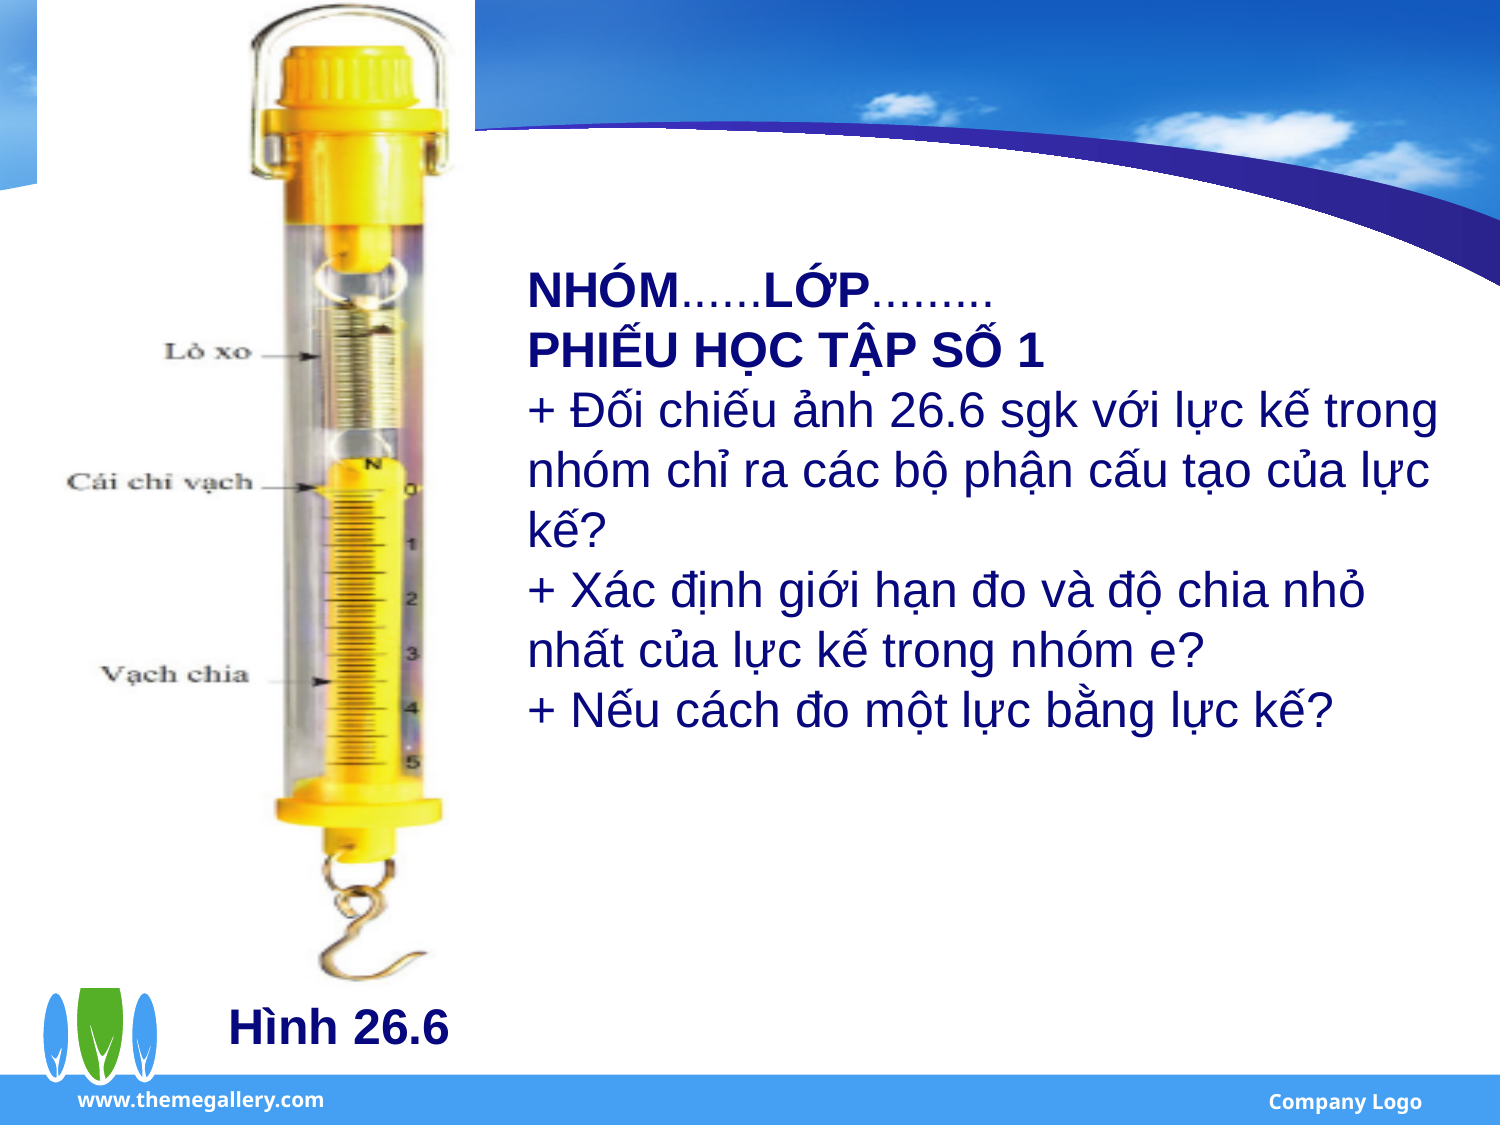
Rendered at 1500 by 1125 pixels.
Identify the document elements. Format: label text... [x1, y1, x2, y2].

picture [0, 0, 1500, 988]
footer Company Logo [987, 1080, 1438, 1113]
text_box NHÓM......LỚP......... PHIẾU HỌC TẬP SỐ 1 + Đối chiếu ảnh 26.6 sgk với lực kế trong nhóm chỉ ra các bộ phận cấu tạo của lực kế? + Xác định giới hạn đo và độ chia nhỏ nhất của lực kế trong nhóm e? + Nếu cách đo một lực bằng lực kế? [512, 249, 1500, 805]
slide_number www.themegallery.com [62, 1078, 476, 1113]
text_box Hình 26.6 [213, 997, 466, 1063]
